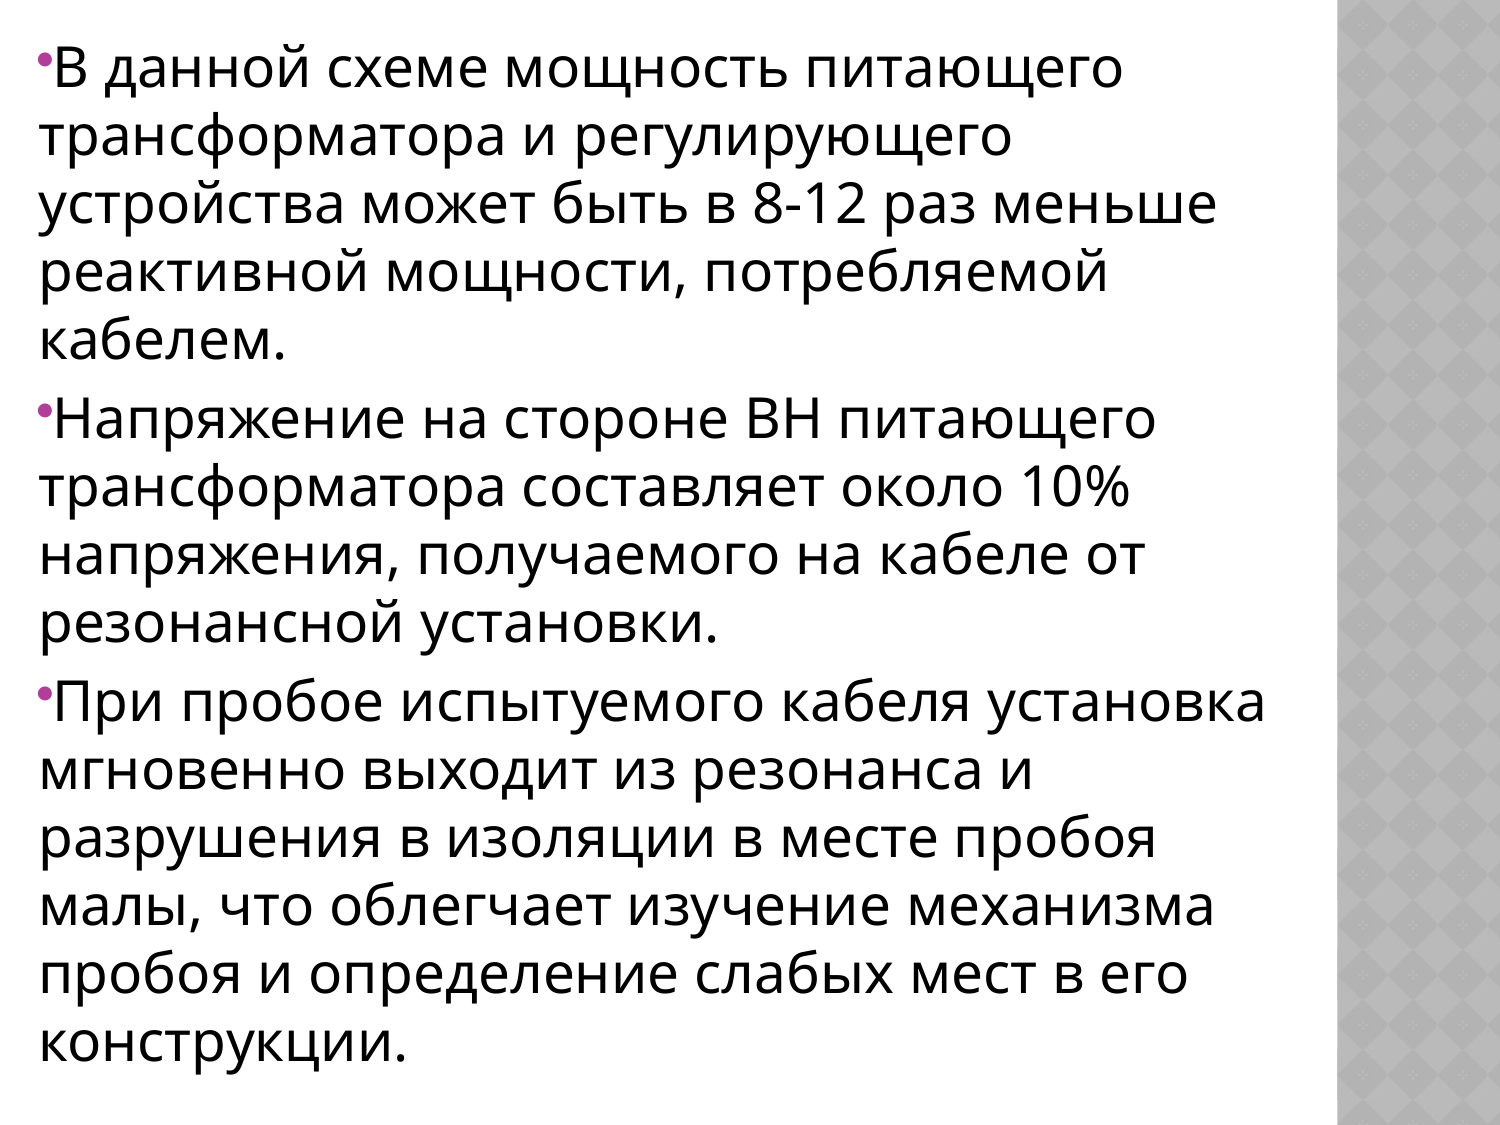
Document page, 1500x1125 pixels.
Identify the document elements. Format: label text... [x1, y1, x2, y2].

list В данной схеме мощность питающего трансформатора и регулирующего устройства может быть в 8-12 раз меньше реактивной мощности, потребляемой кабелем. Напряжение на стороне ВН питающего трансформатора составляет около 10% напряжения, получаемого на кабеле от резонансной установки. При пробое испытуемого кабеля установка мгновенно выходит из резонанса и разрушения в изоляции в месте пробоя малы, что облегчает изучение механизма пробоя и определение слабых мест в его конструкции. [23, 23, 1348, 1090]
